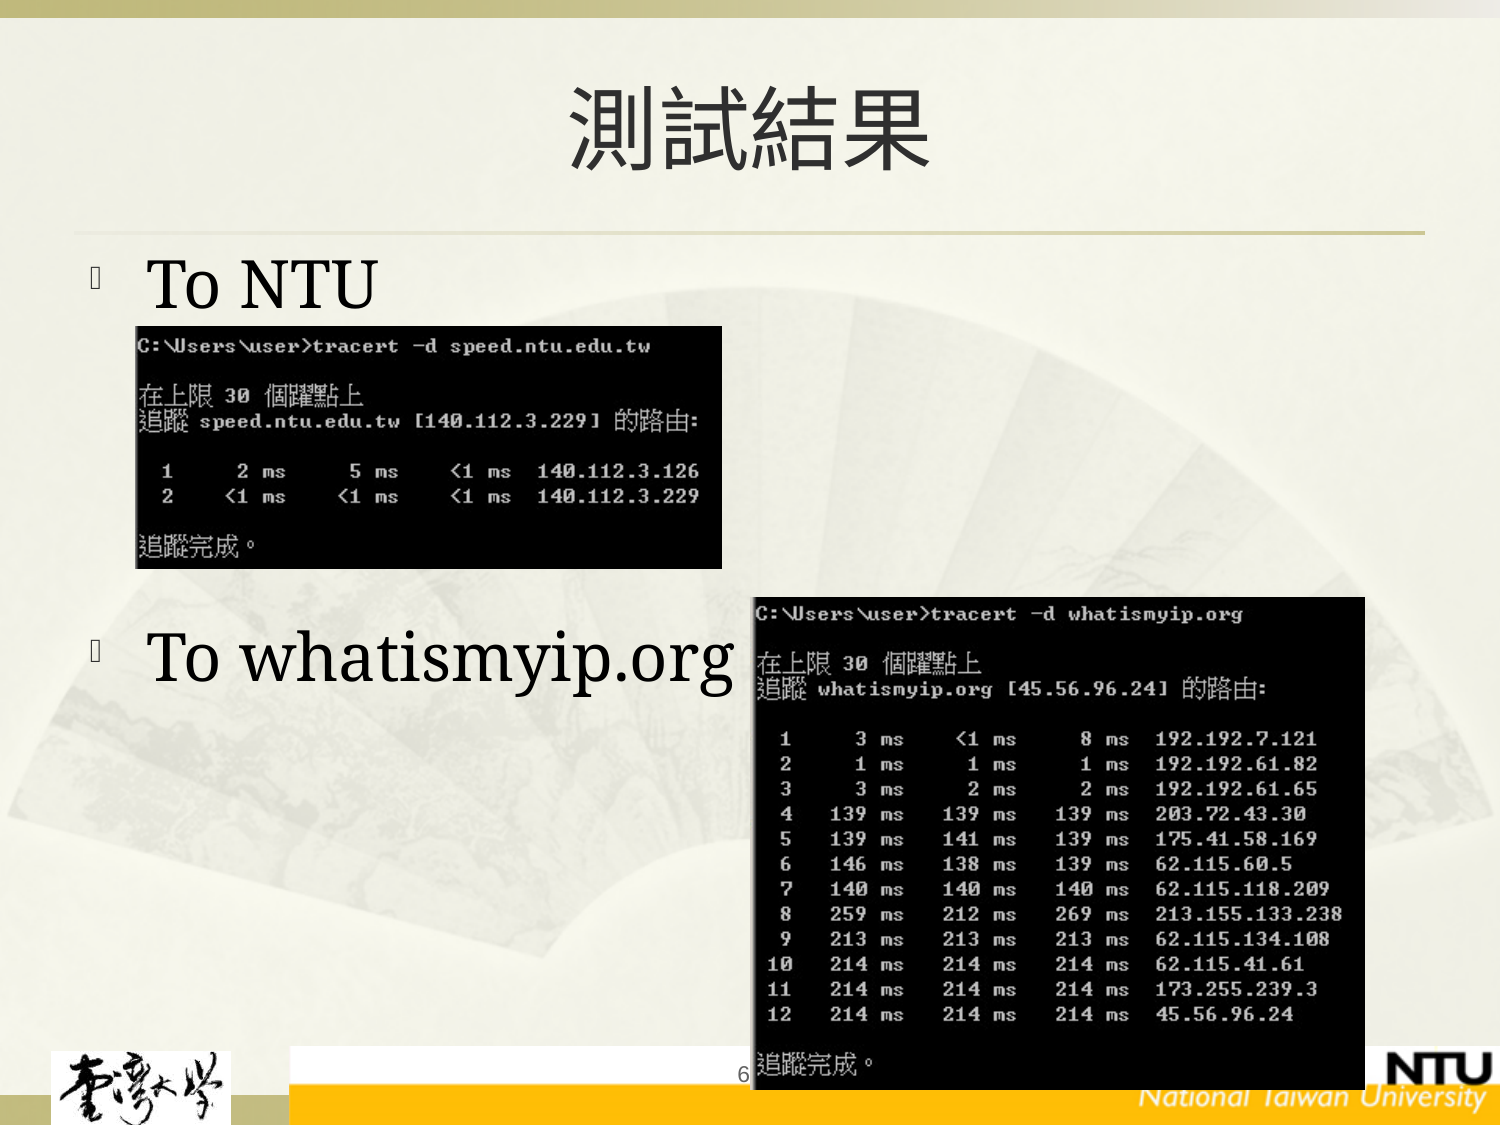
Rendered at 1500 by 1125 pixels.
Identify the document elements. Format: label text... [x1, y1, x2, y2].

list To NTU To whatismyip.org [75, 234, 1425, 1032]
picture [289, 597, 1500, 1125]
picture [135, 325, 723, 569]
slide_number 64 [675, 1050, 746, 1097]
title 測試結果 [75, 45, 1425, 209]
picture [51, 1051, 231, 1125]
